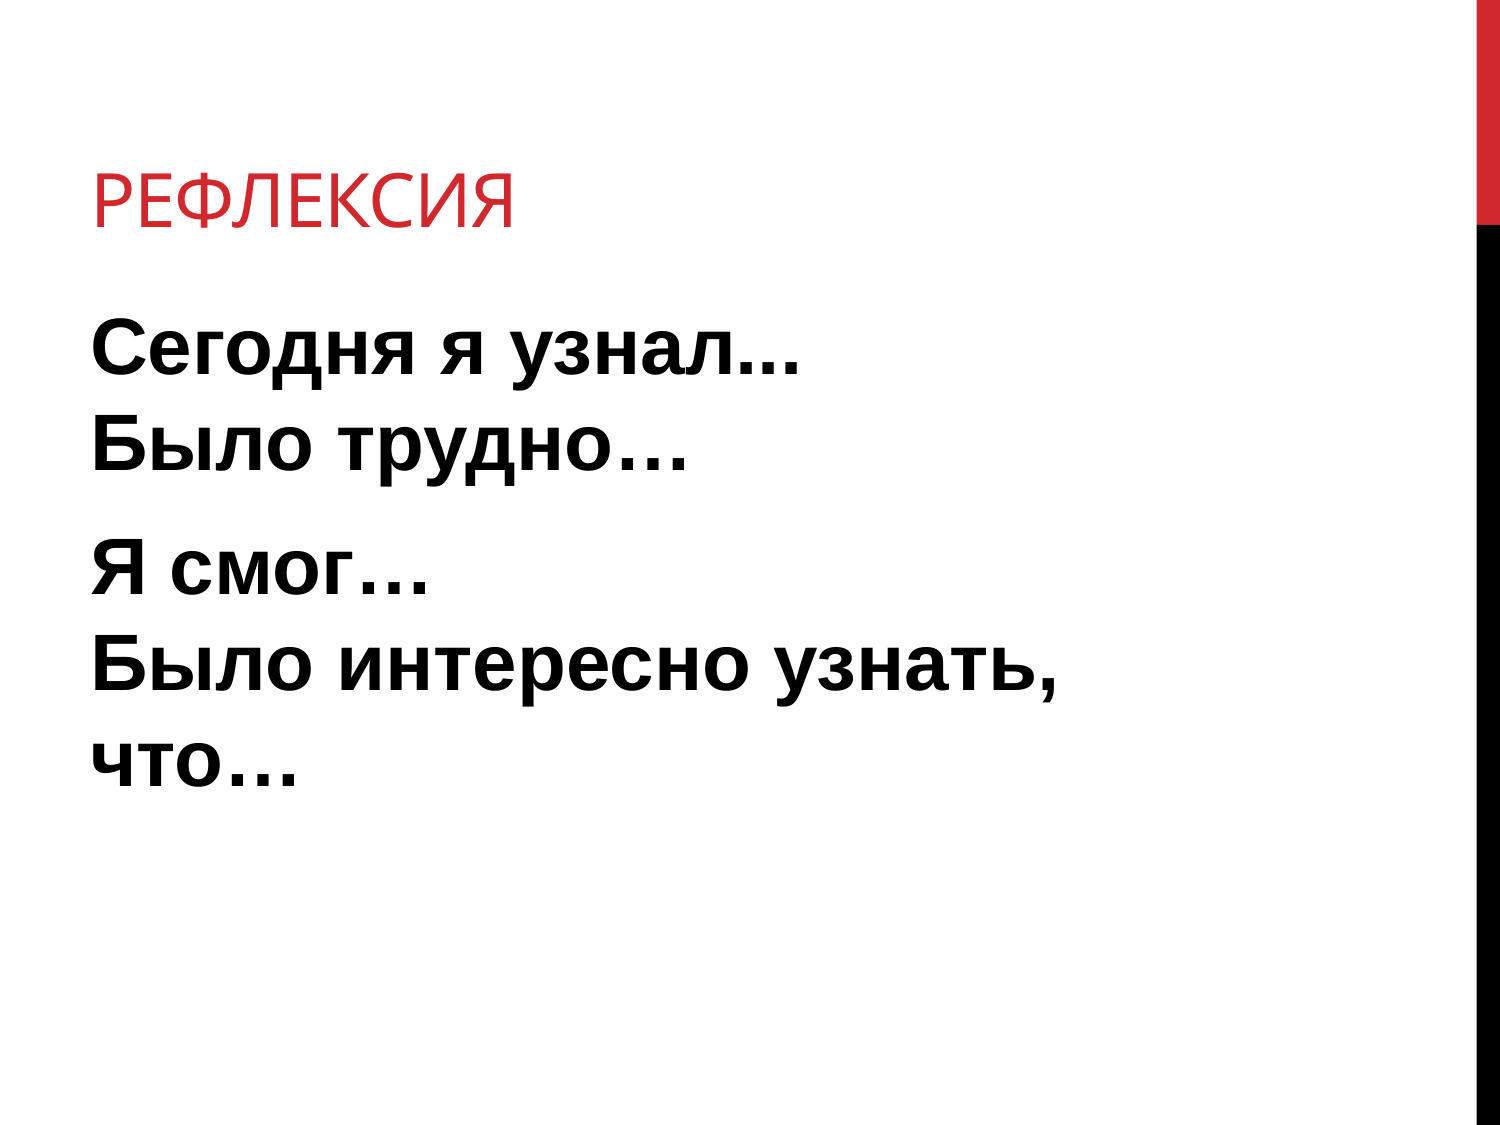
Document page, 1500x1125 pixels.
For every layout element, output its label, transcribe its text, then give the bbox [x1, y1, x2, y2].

list Сегодня я узнал... Было трудно… Я смог… Было интересно узнать, что… [75, 287, 1325, 1005]
title Рефлексия [75, 25, 1025, 250]
